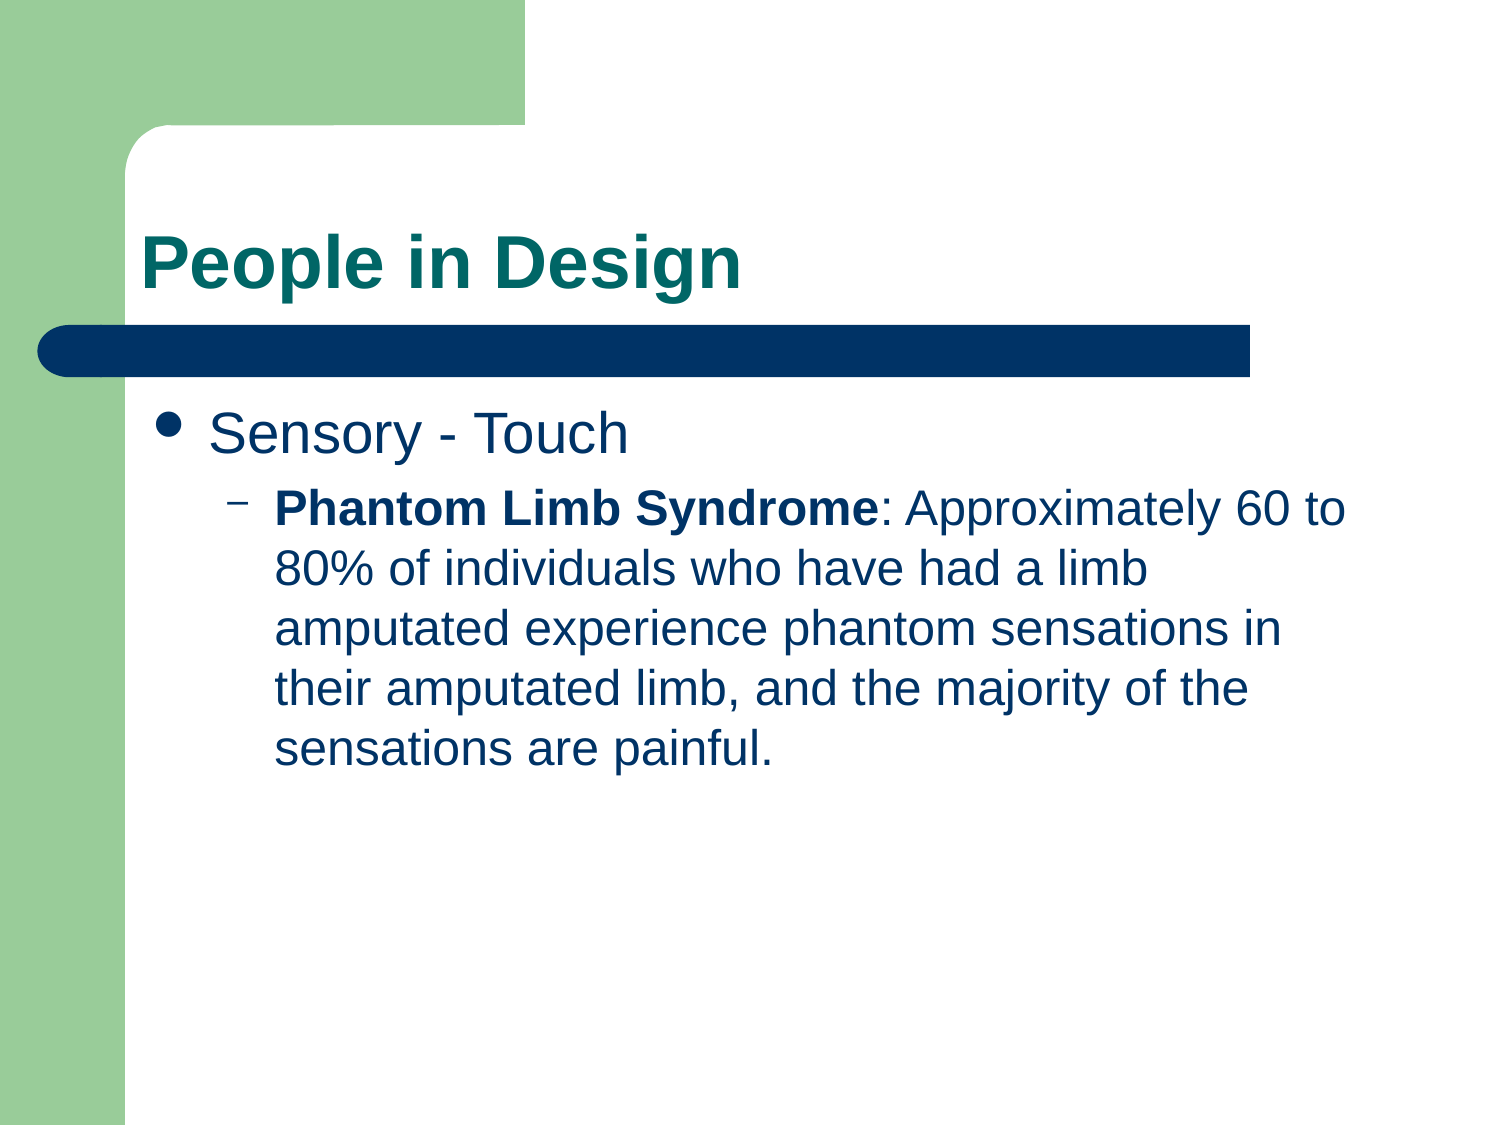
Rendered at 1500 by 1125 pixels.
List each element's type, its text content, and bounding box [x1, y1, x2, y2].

list Sensory - Touch Phantom Limb Syndrome: Approximately 60 to 80% of individuals who have had a limb amputated experience phantom sensations in their amputated limb, and the majority of the sensations are painful. [137, 387, 1400, 999]
title People in Design [124, 124, 1426, 313]
